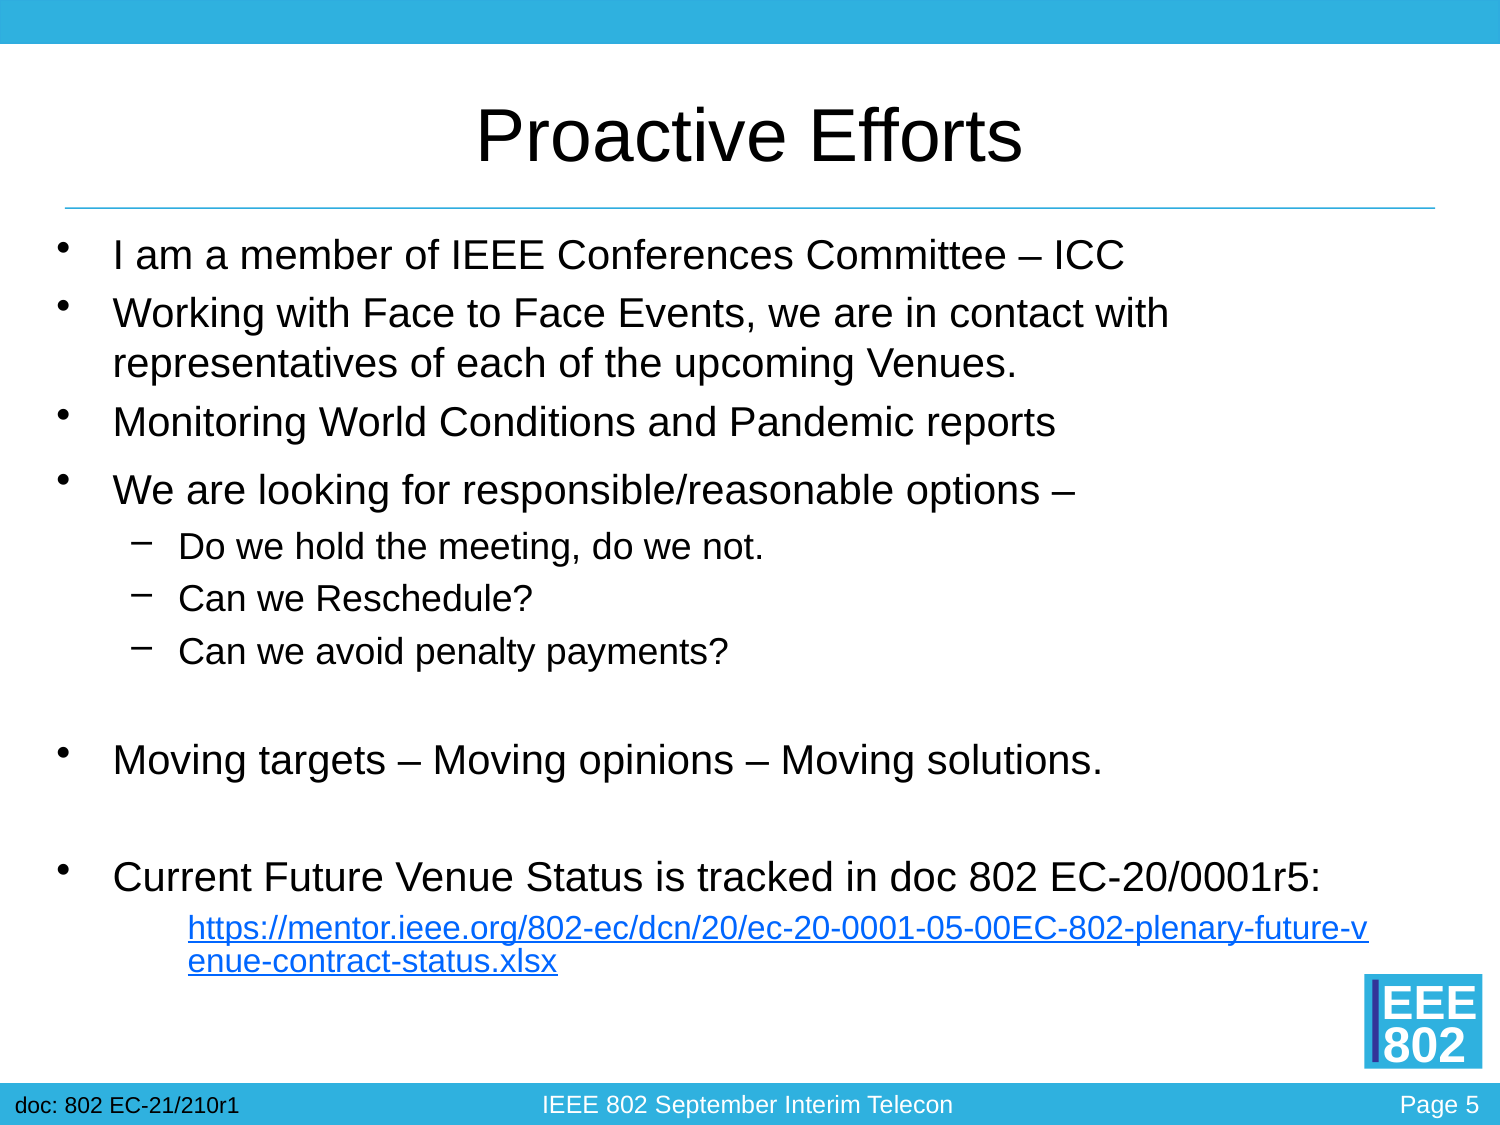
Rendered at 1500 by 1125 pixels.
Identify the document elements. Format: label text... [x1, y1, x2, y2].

list I am a member of IEEE Conferences Committee – ICC Working with Face to Face Events, we are in contact with representatives of each of the upcoming Venues. Monitoring World Conditions and Pandemic reports We are looking for responsible/reasonable options – Do we hold the meeting, do we not. Can we Reschedule? Can we avoid penalty payments? Moving targets – Moving opinions – Moving solutions. Current Future Venue Status is tracked in doc 802 EC-20/0001r5: https://mentor.ieee.org/802-ec/dcn/20/ec-20-0001-05-00EC-802-plenary-future-venue-contract-status.xlsx [41, 220, 1392, 1038]
title Proactive Efforts [75, 66, 1425, 197]
